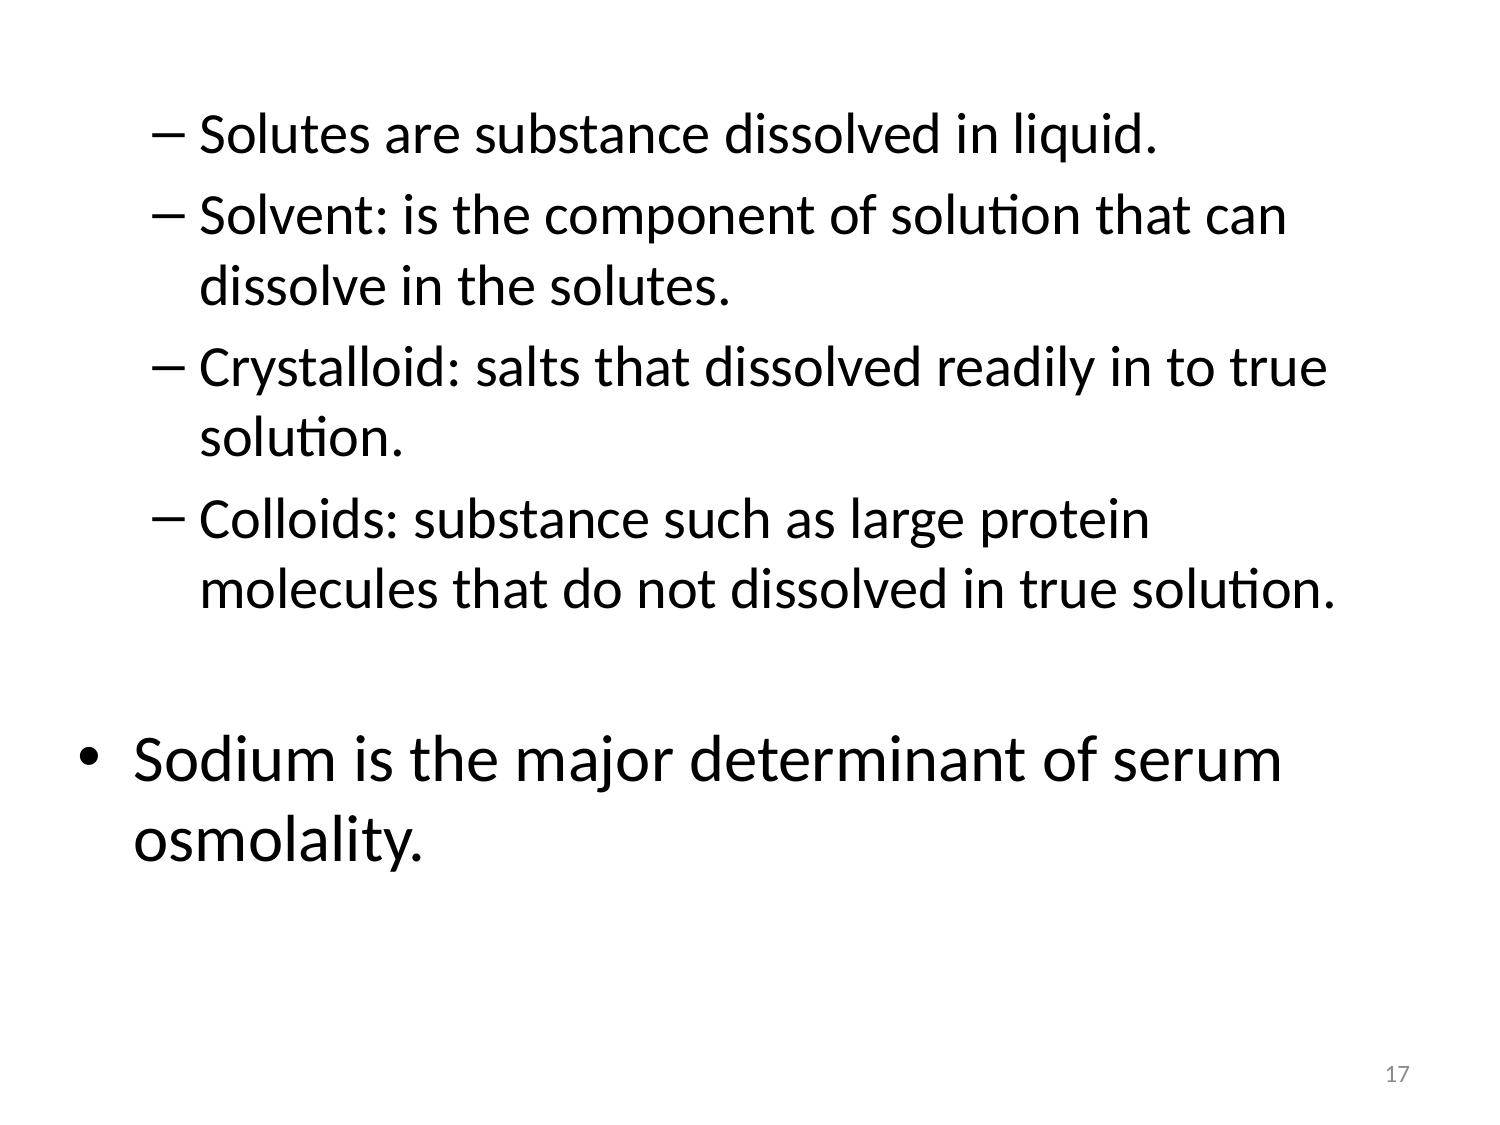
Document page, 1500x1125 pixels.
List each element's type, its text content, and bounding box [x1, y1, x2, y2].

list Solutes are substance dissolved in liquid. Solvent: is the component of solution that can dissolve in the solutes. Crystalloid: salts that dissolved readily in to true solution. Colloids: substance such as large protein molecules that do not dissolved in true solution. Sodium is the major determinant of serum osmolality. [62, 87, 1413, 1025]
slide_number 17 [1074, 1042, 1425, 1103]
